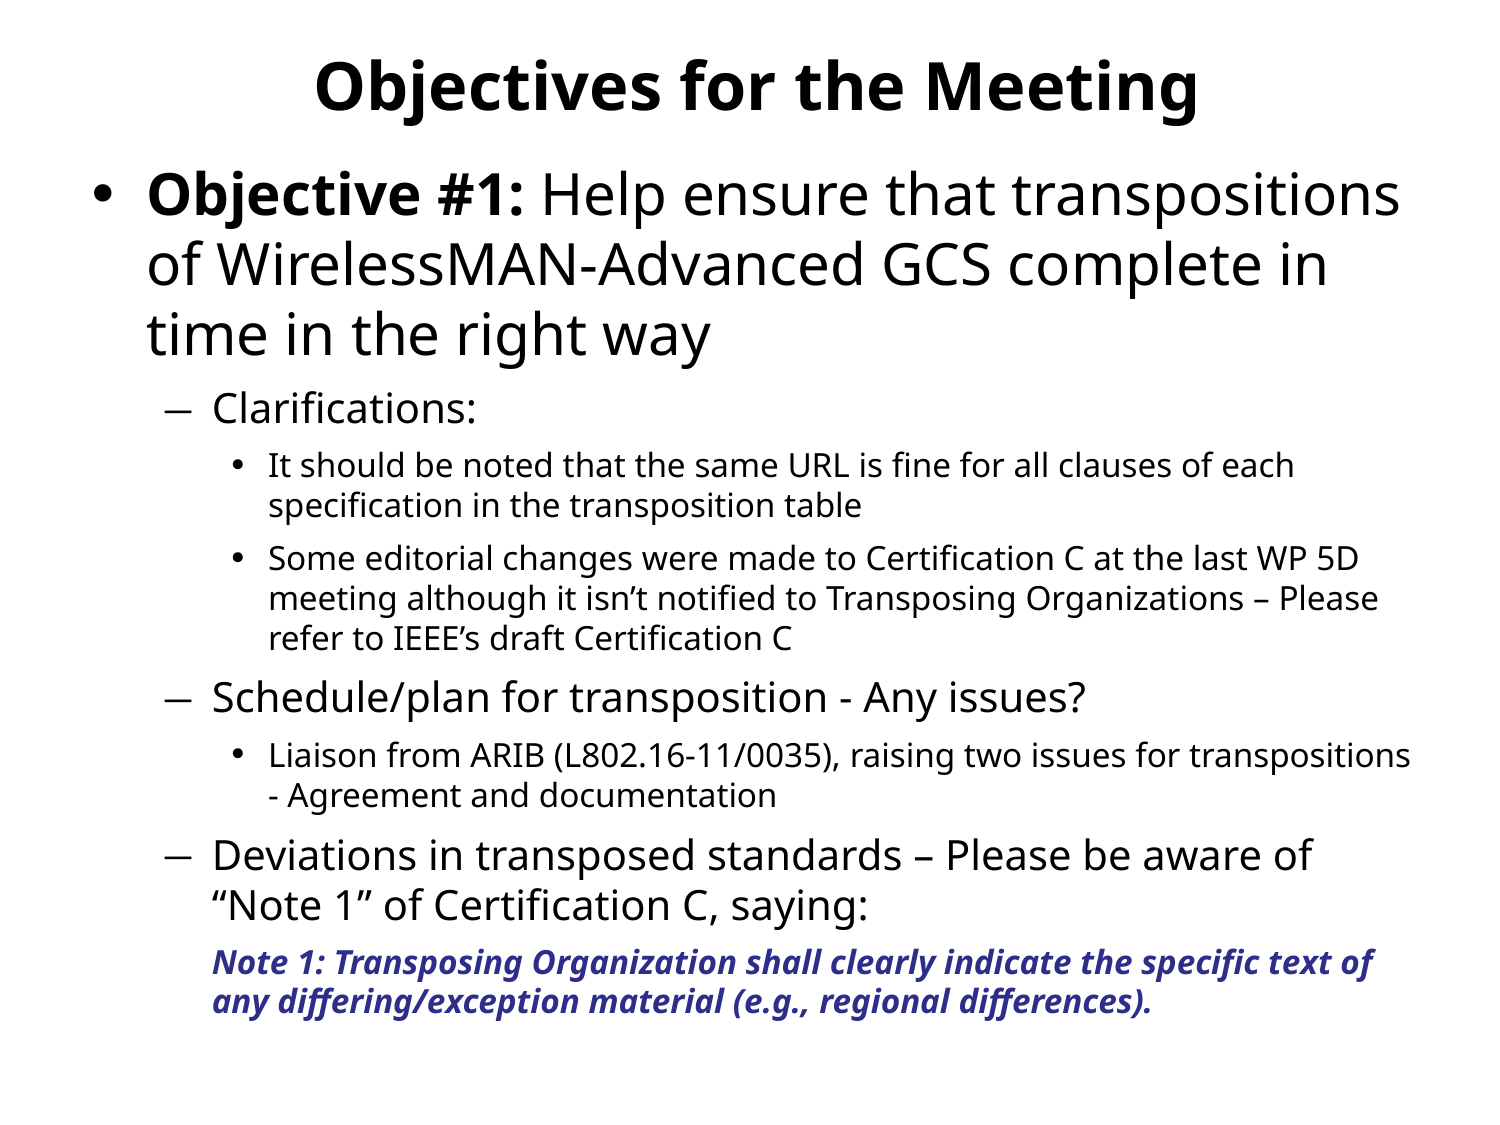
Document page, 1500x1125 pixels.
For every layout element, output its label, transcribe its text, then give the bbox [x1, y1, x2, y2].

list Objective #1: Help ensure that transpositions of WirelessMAN-Advanced GCS complete in time in the right way Clarifications: It should be noted that the same URL is fine for all clauses of each specification in the transposition table Some editorial changes were made to Certification C at the last WP 5D meeting although it isn’t notified to Transposing Organizations – Please refer to IEEE’s draft Certification C Schedule/plan for transposition - Any issues? Liaison from ARIB (L802.16-11/0035), raising two issues for transpositions - Agreement and documentation Deviations in transposed standards – Please be aware of “Note 1” of Certification C, saying: Note 1: Transposing Organization shall clearly indicate the specific text of any differing/exception material (e.g., regional differences). [75, 149, 1425, 1063]
title Objectives for the Meeting [75, 36, 1425, 149]
